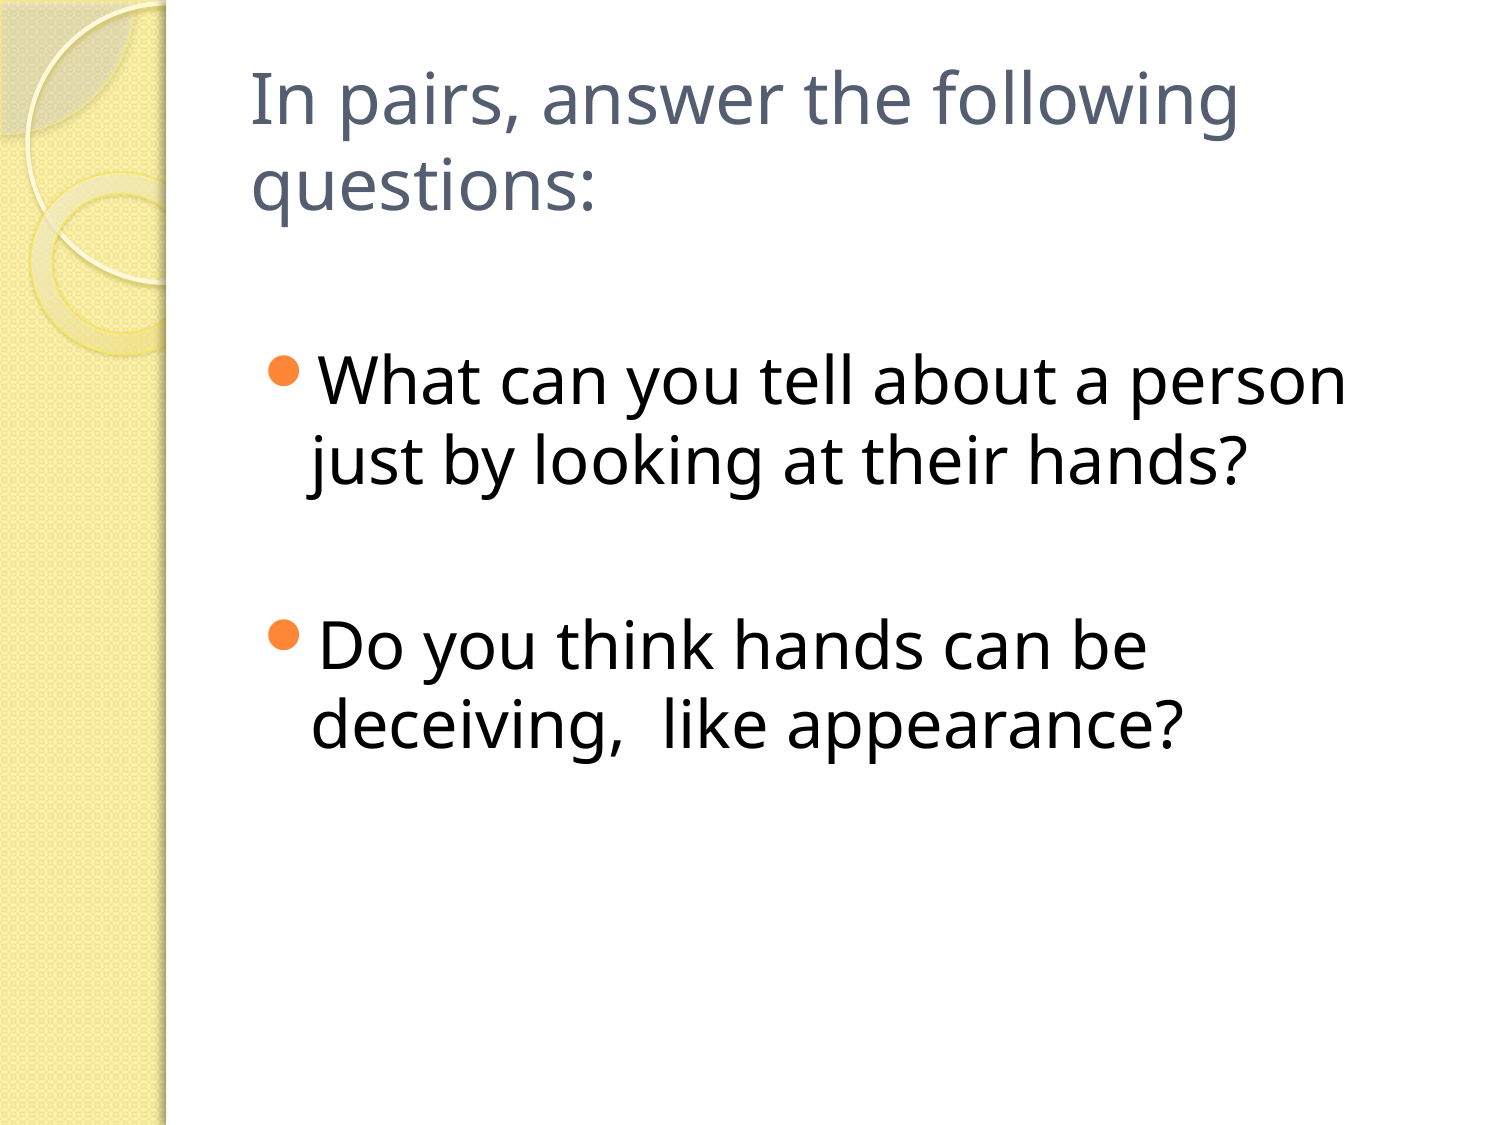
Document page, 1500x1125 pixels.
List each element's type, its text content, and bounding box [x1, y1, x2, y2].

list What can you tell about a person just by looking at their hands? Do you think hands can be deceiving, like appearance? [235, 237, 1466, 1026]
title In pairs, answer the following questions: [235, 45, 1466, 233]
